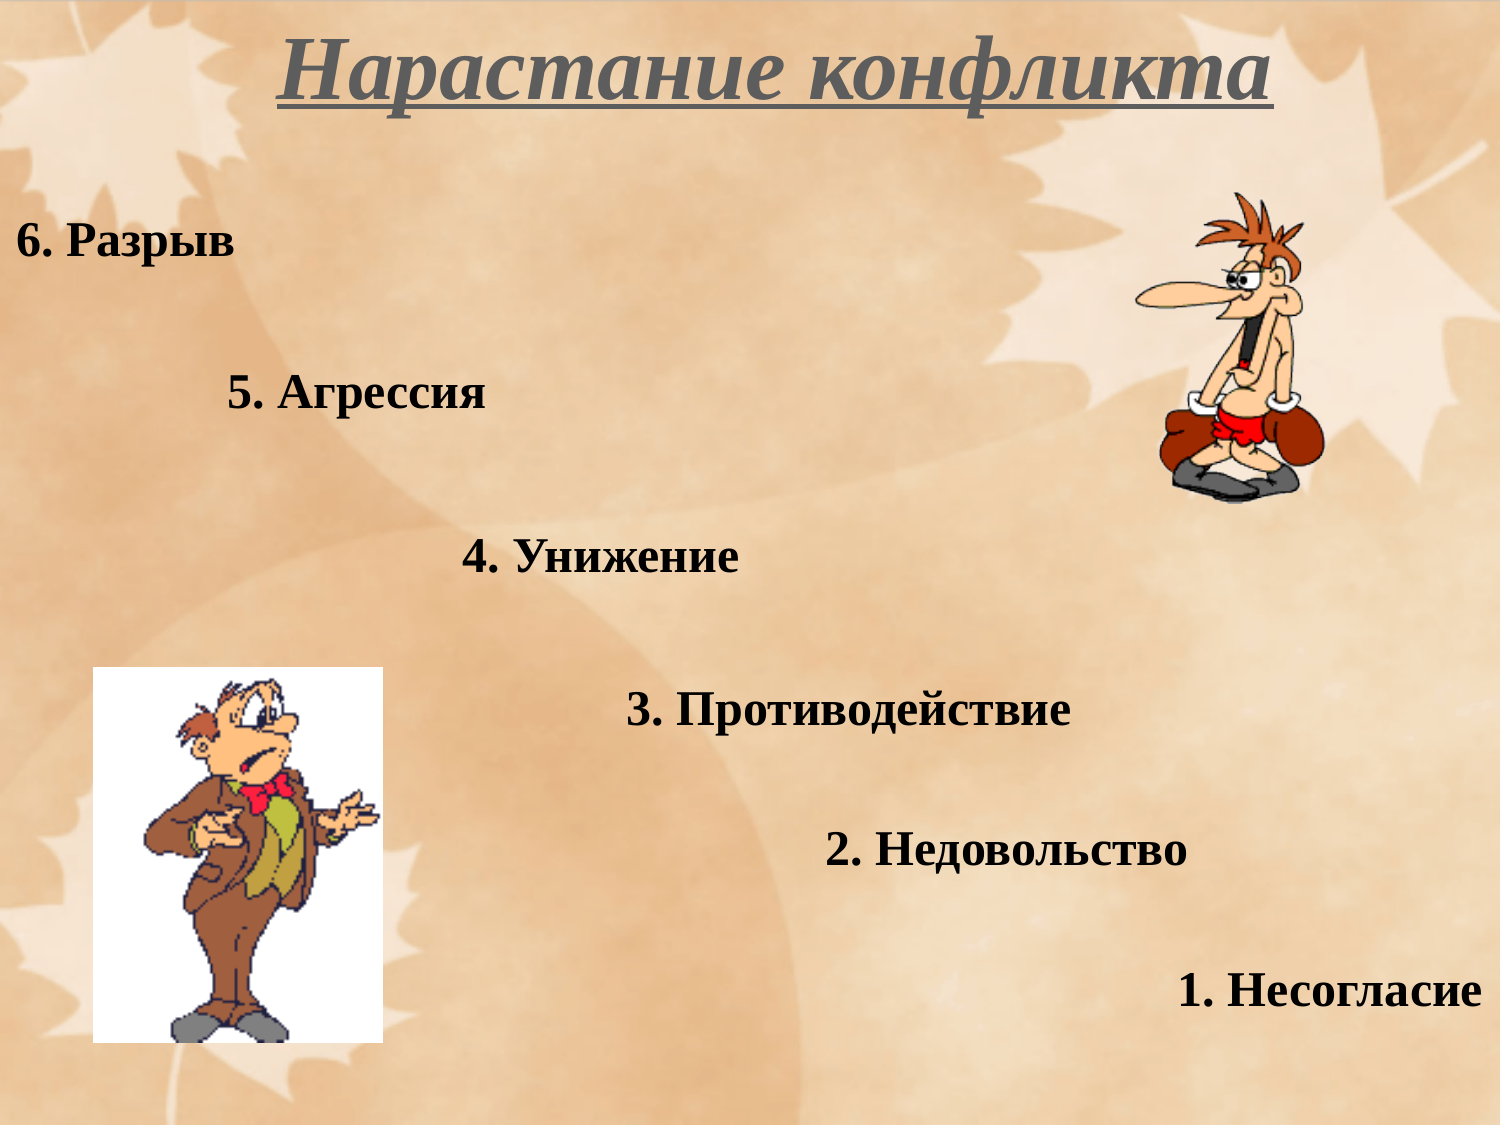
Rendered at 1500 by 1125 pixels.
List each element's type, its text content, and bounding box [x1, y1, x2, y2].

text_box 5. Агрессия [212, 351, 502, 427]
text_box 4. Унижение [447, 515, 755, 591]
text_box 3. Противодействие [611, 667, 1088, 743]
text_box Нарастание конфликта [261, 0, 1290, 125]
picture [0, 0, 1500, 1125]
text_box 1. Несогласие [1163, 949, 1499, 1024]
text_box 2. Недовольство [810, 808, 1204, 884]
text_box 6. Разрыв [1, 199, 251, 274]
